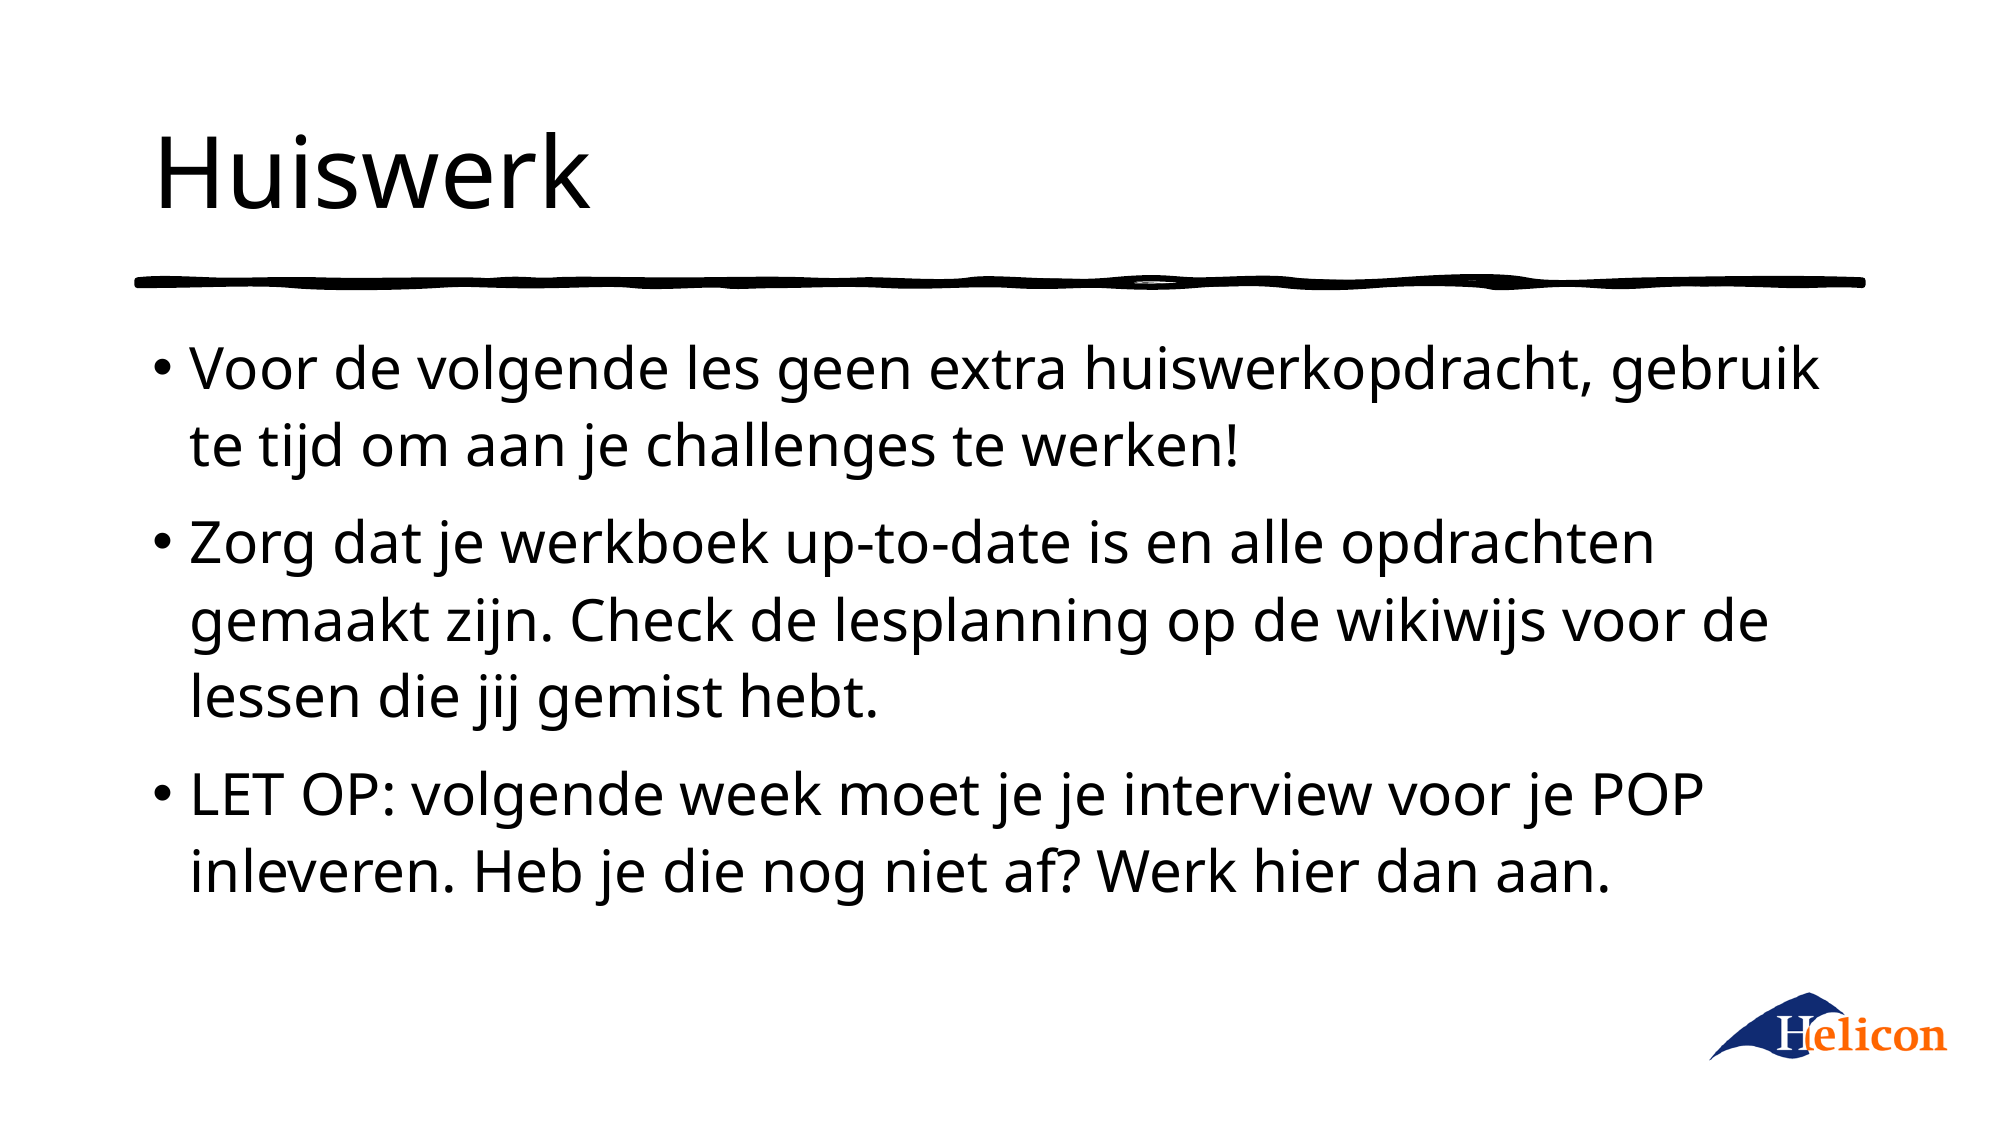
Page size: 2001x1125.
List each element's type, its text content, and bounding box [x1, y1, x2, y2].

picture [1671, 952, 2000, 1125]
title Huiswerk [137, 59, 1863, 278]
list Voor de volgende les geen extra huiswerkopdracht, gebruik te tijd om aan je challenges te werken! Zorg dat je werkboek up-to-date is en alle opdrachten gemaakt zijn. Check de lesplanning op de wikiwijs voor de lessen die jij gemist hebt. LET OP: volgende week moet je je interview voor je POP inleveren. Heb je die nog niet af? Werk hier dan aan. [137, 316, 1863, 1014]
